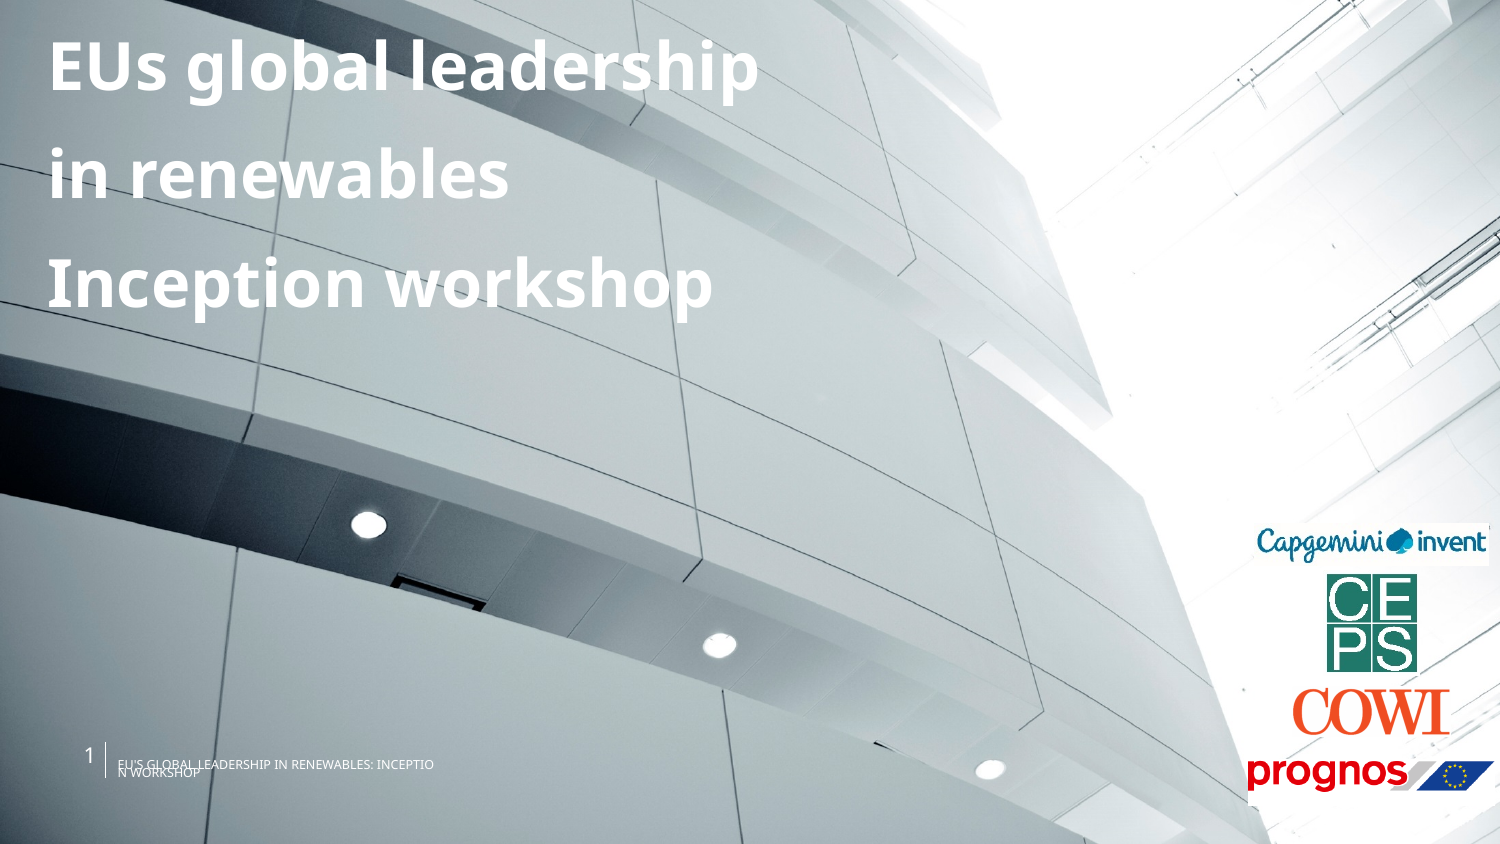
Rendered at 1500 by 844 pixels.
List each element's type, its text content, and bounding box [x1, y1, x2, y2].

slide_number 1 [29, 733, 97, 796]
title EUs global leadership in renewables Inception workshop [47, 49, 1032, 388]
picture [0, 0, 1500, 844]
footer EU's global leadership in renewables: Inception workshop [117, 762, 439, 774]
